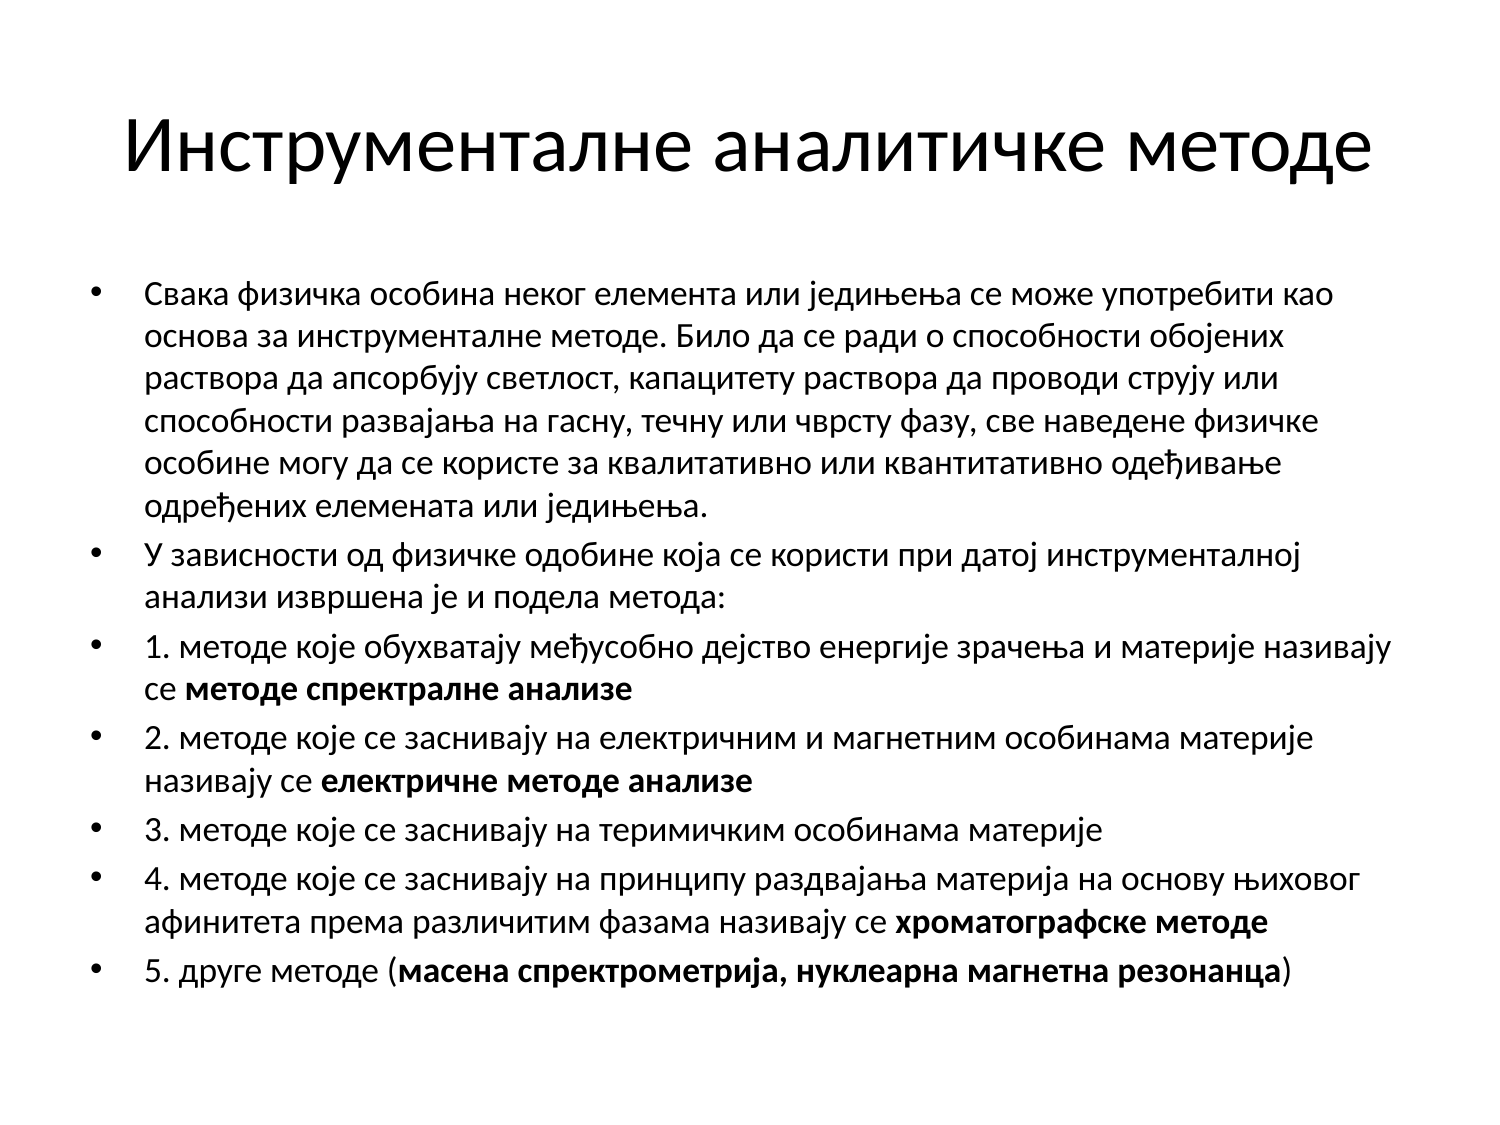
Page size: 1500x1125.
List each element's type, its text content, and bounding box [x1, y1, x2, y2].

list Свака физичка особина неког елемента или једињења се може употребити као основа за инструменталне методе. Било да се ради о способности обојених раствора да апсорбују светлост, капацитету раствора да проводи струју или способности развајања на гасну, течну или чврсту фазу, све наведене физичке особине могу да се користе за квалитативно или квантитативно одеђивање одређених елемената или једињења. У зависности од физичке одобине која се користи при датој инструменталној анализи извршена је и подела метода: 1. методе које обухватају међусобно дејство енергије зрачења и материје називају се методе спректралне анализе 2. методе које се заснивају на електричним и магнетним особинама материје називају се електричне методе анализе 3. методе које се заснивају на теримичким особинама материје 4. методе које се заснивају на принципу раздвајања материја на основу њиховог афинитета према различитим фазама називају се хроматографске методе 5. друге методе (масена спректрометрија, нуклеарна магнетна резонанца) [75, 262, 1425, 1005]
title Инструменталне аналитичке методе [75, 45, 1425, 233]
